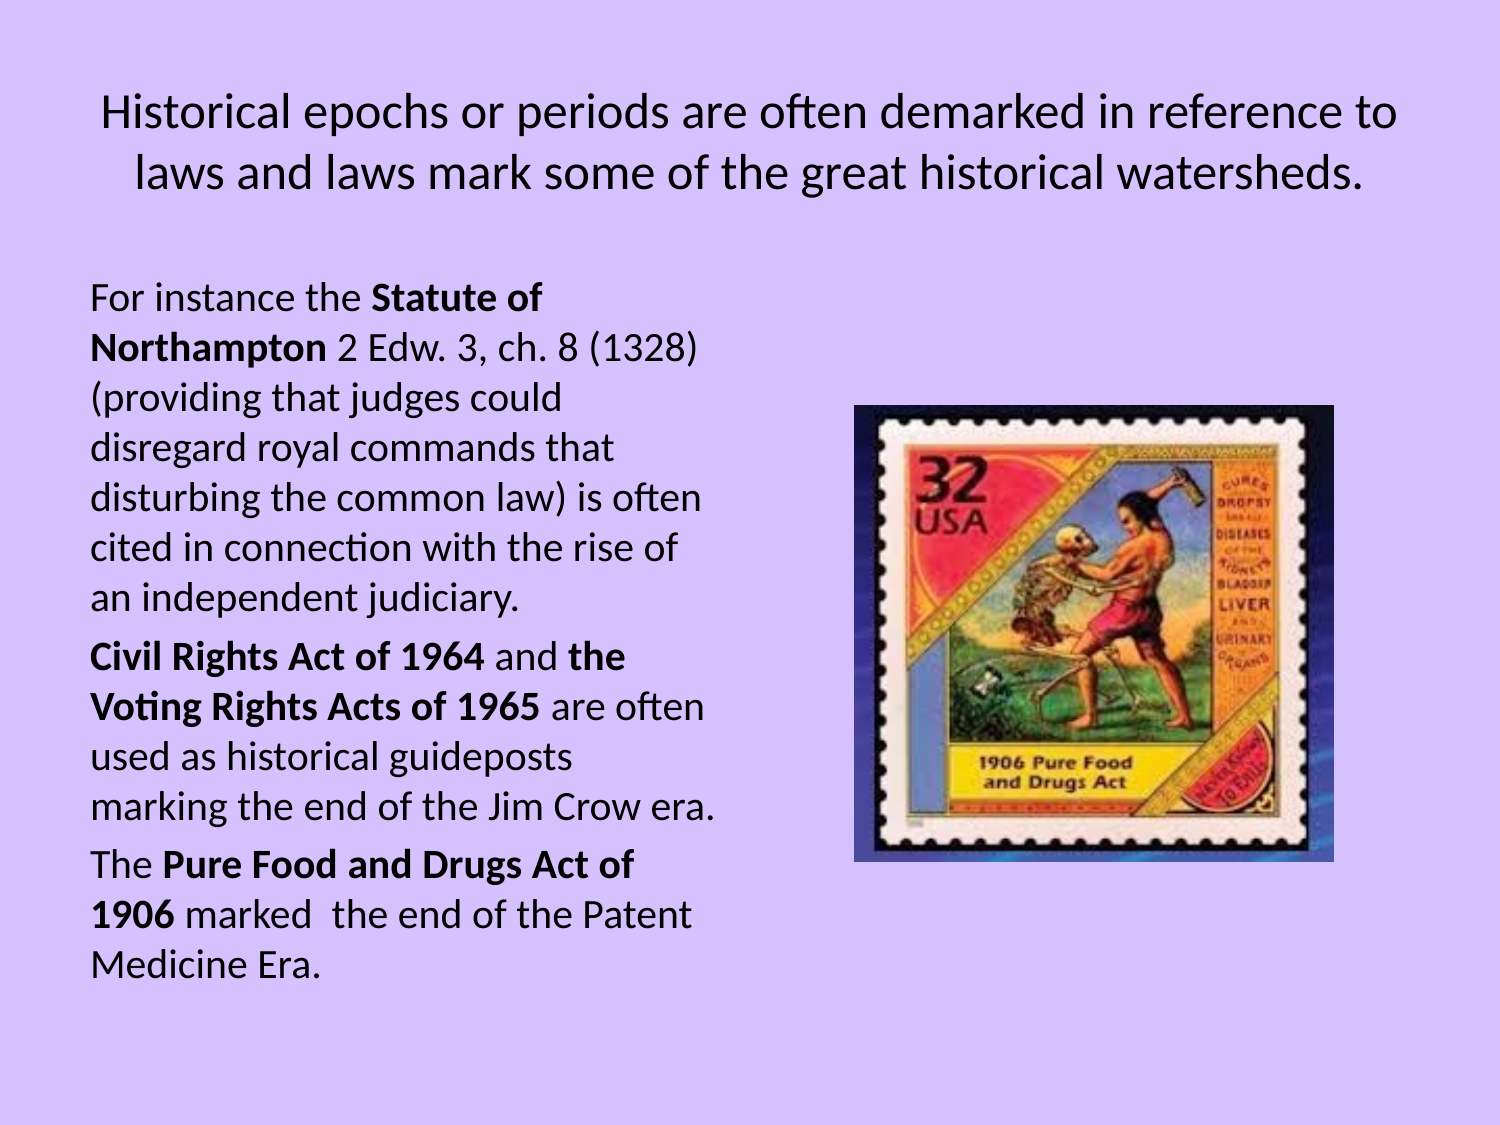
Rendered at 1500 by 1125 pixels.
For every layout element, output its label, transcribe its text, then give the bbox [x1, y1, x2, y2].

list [853, 405, 1334, 862]
title Historical epochs or periods are often demarked in reference to laws and laws mark some of the great historical watersheds. [75, 45, 1425, 233]
list For instance the Statute of Northampton 2 Edw. 3, ch. 8 (1328) (providing that judges could disregard royal commands that disturbing the common law) is often cited in connection with the rise of an independent judiciary. Civil Rights Act of 1964 and the Voting Rights Acts of 1965 are often used as historical guideposts marking the end of the Jim Crow era. The Pure Food and Drugs Act of 1906 marked the end of the Patent Medicine Era. [75, 262, 738, 1005]
